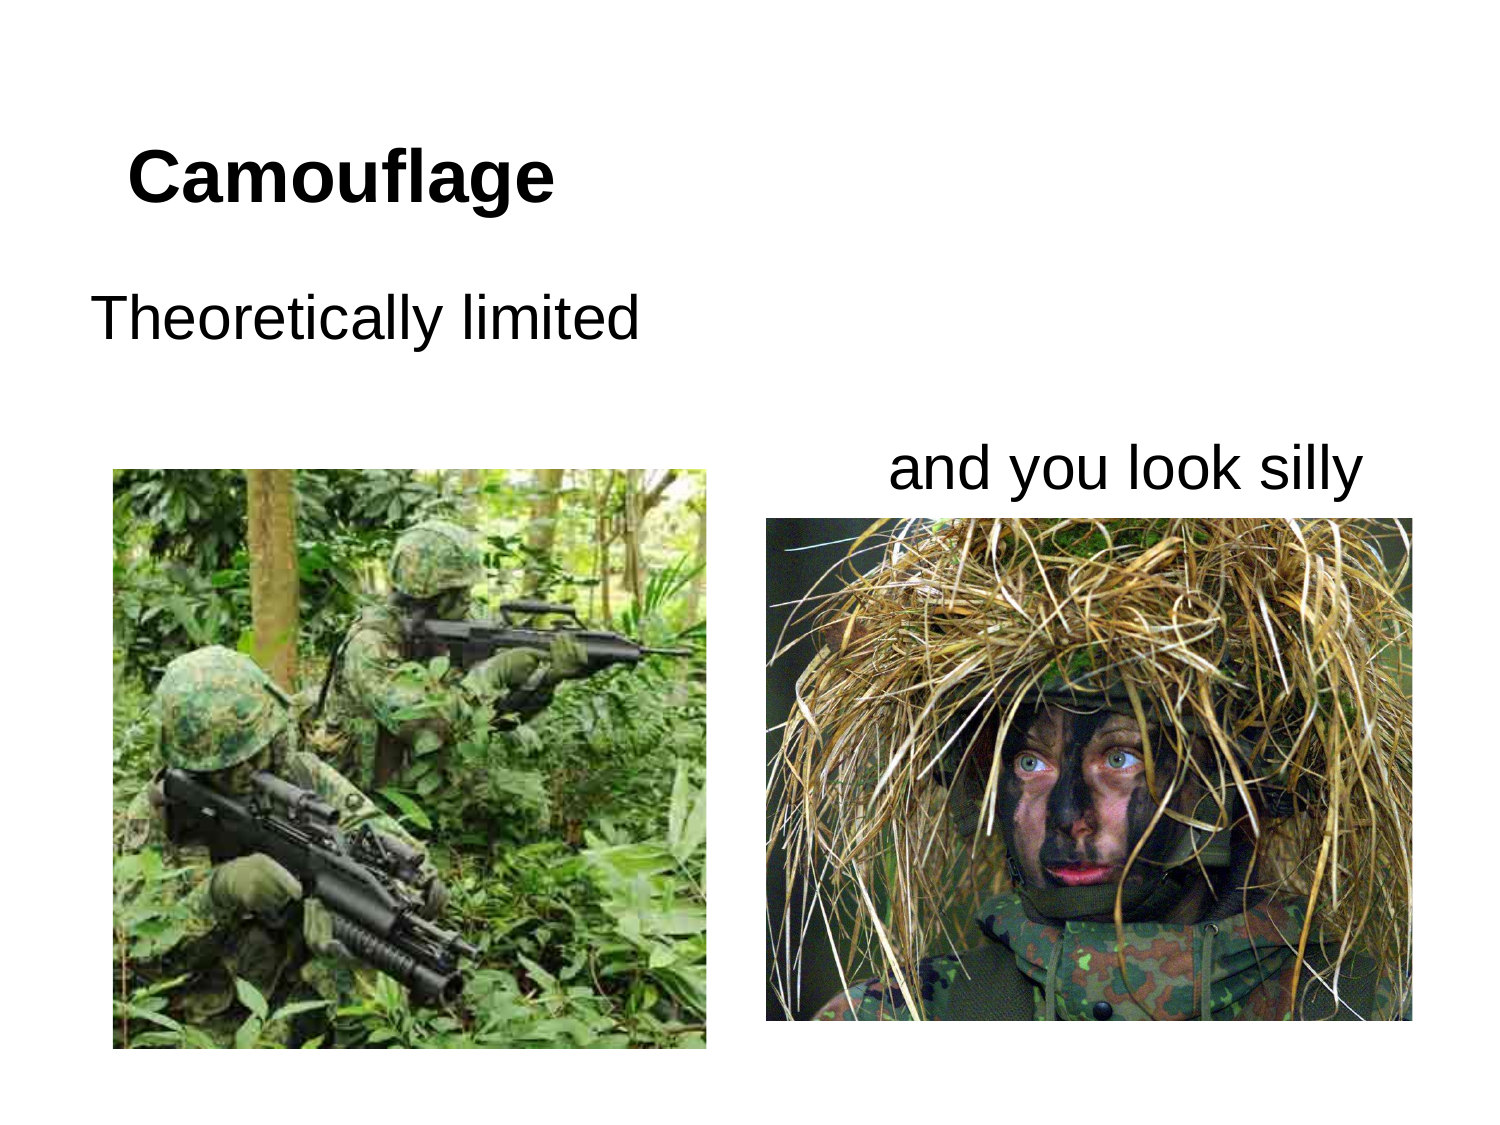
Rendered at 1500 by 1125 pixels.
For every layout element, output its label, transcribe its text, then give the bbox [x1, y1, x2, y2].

text_box [766, 518, 1413, 1021]
list Theoretically limited and you look silly [75, 262, 1425, 1078]
title Camouflage [75, 45, 1425, 233]
text_box [112, 469, 707, 1049]
